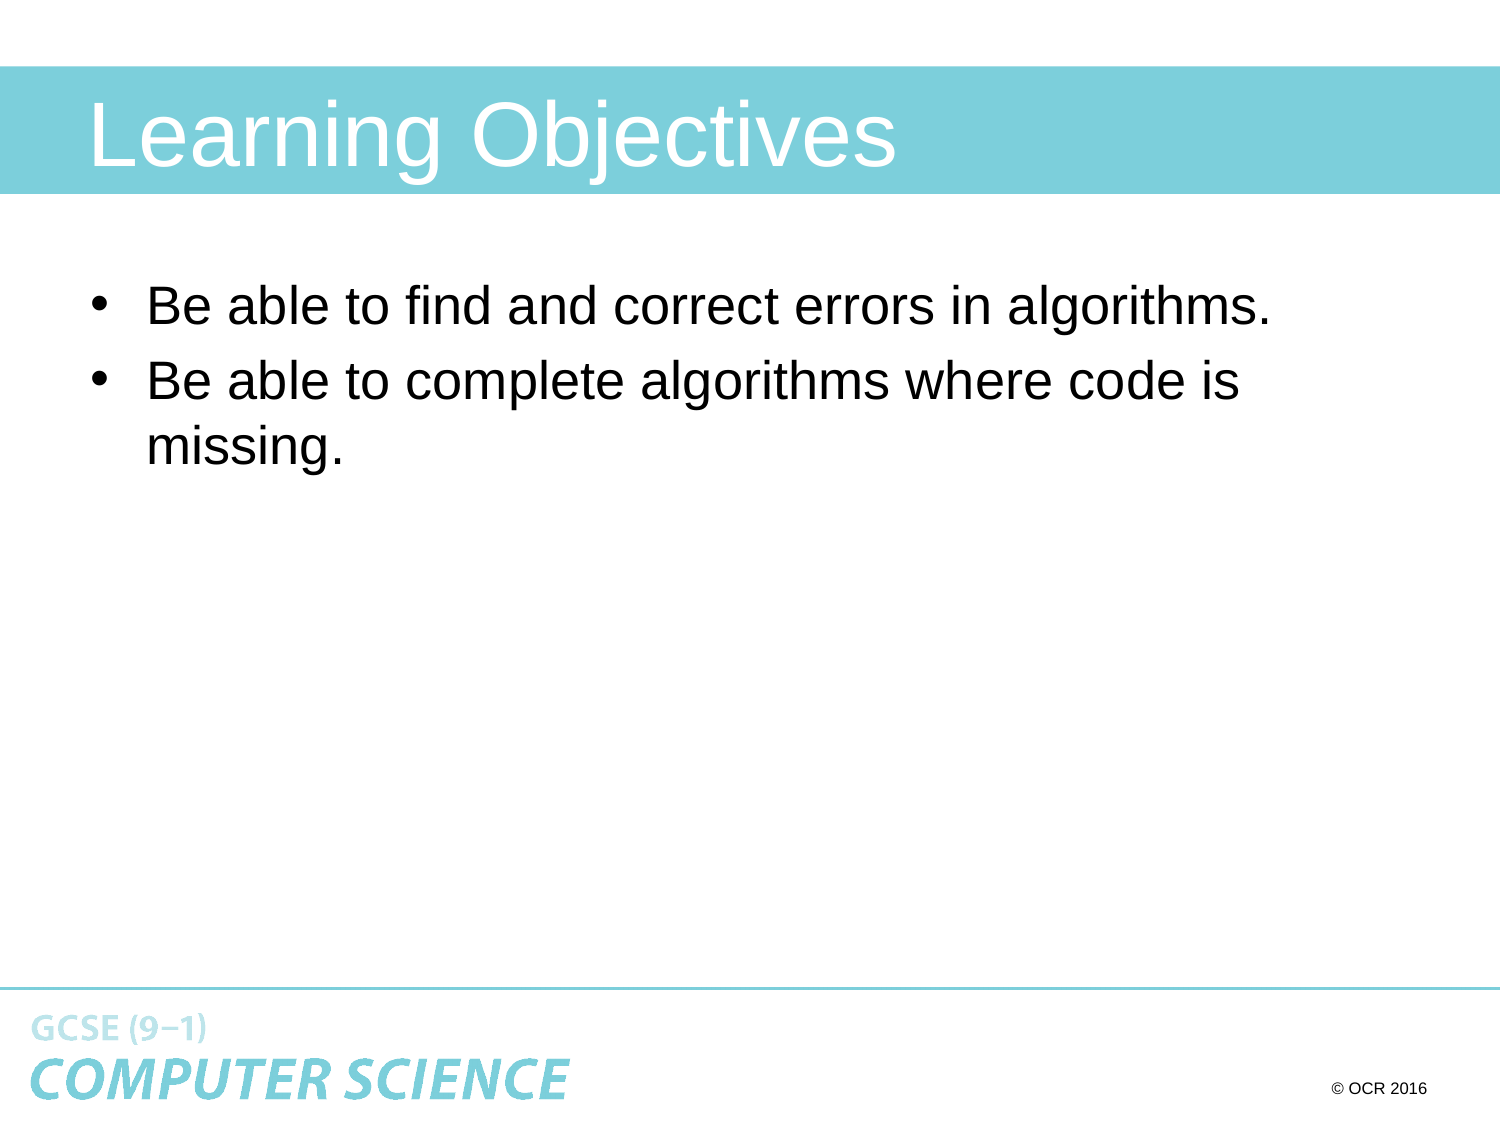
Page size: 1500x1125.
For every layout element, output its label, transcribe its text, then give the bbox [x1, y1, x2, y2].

list Be able to find and correct errors in algorithms. Be able to complete algorithms where code is missing. [75, 262, 1425, 965]
picture [0, 987, 1500, 1124]
title Learning Objectives [0, 66, 1500, 194]
